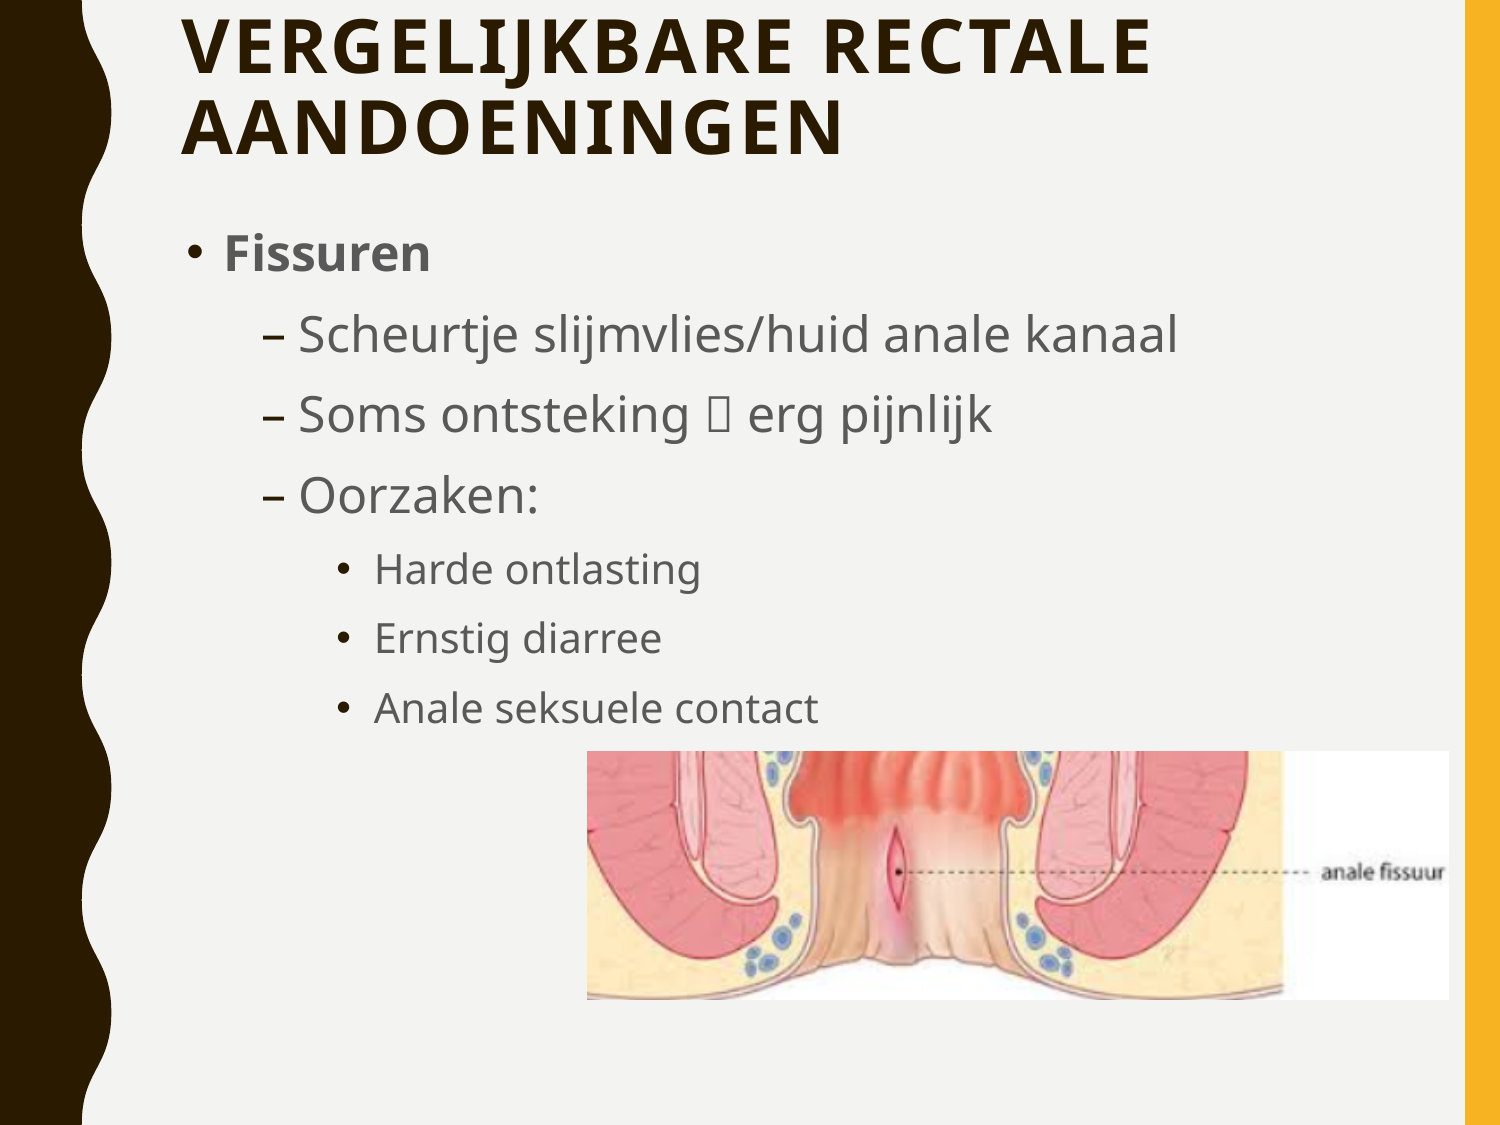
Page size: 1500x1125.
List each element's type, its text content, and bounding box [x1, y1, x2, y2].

title Vergelijkbare rectale aandoeningen [166, 1, 1496, 209]
picture [587, 751, 1450, 1000]
list Fissuren Scheurtje slijmvlies/huid anale kanaal Soms ontsteking  erg pijnlijk Oorzaken: Harde ontlasting Ernstig diarree Anale seksuele contact [171, 208, 1436, 1065]
